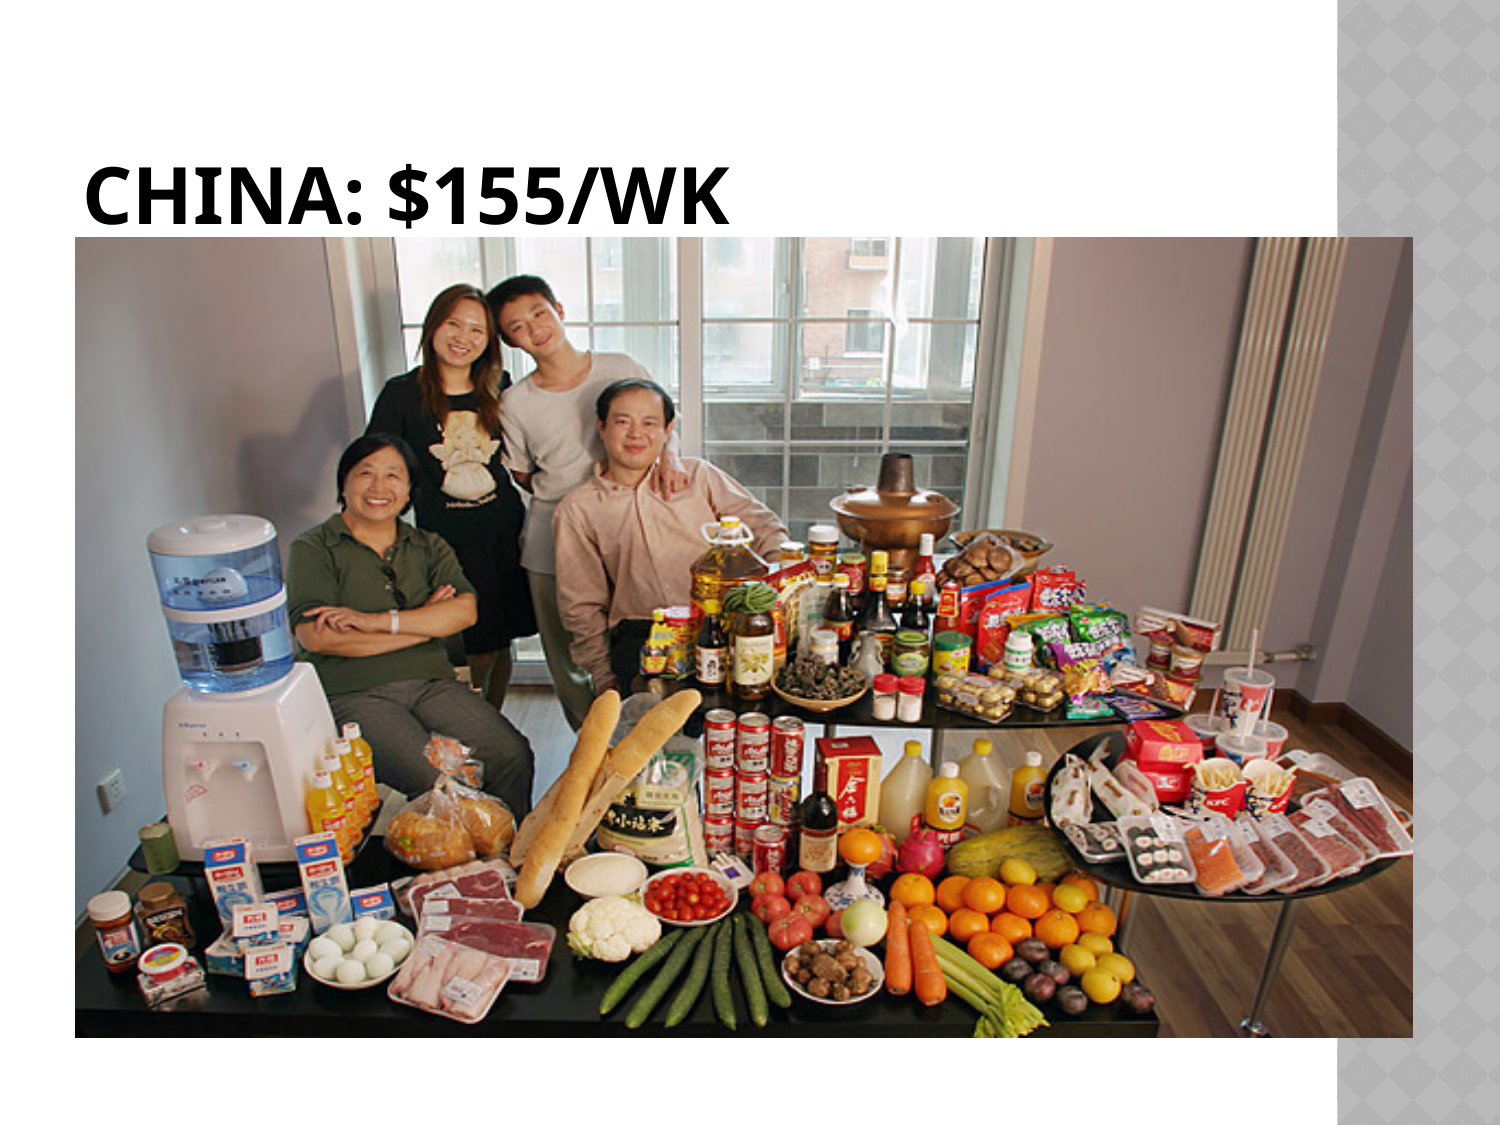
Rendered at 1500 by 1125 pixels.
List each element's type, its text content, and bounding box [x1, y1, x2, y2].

title China: $155/wk [75, 52, 1263, 235]
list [74, 237, 1413, 1038]
